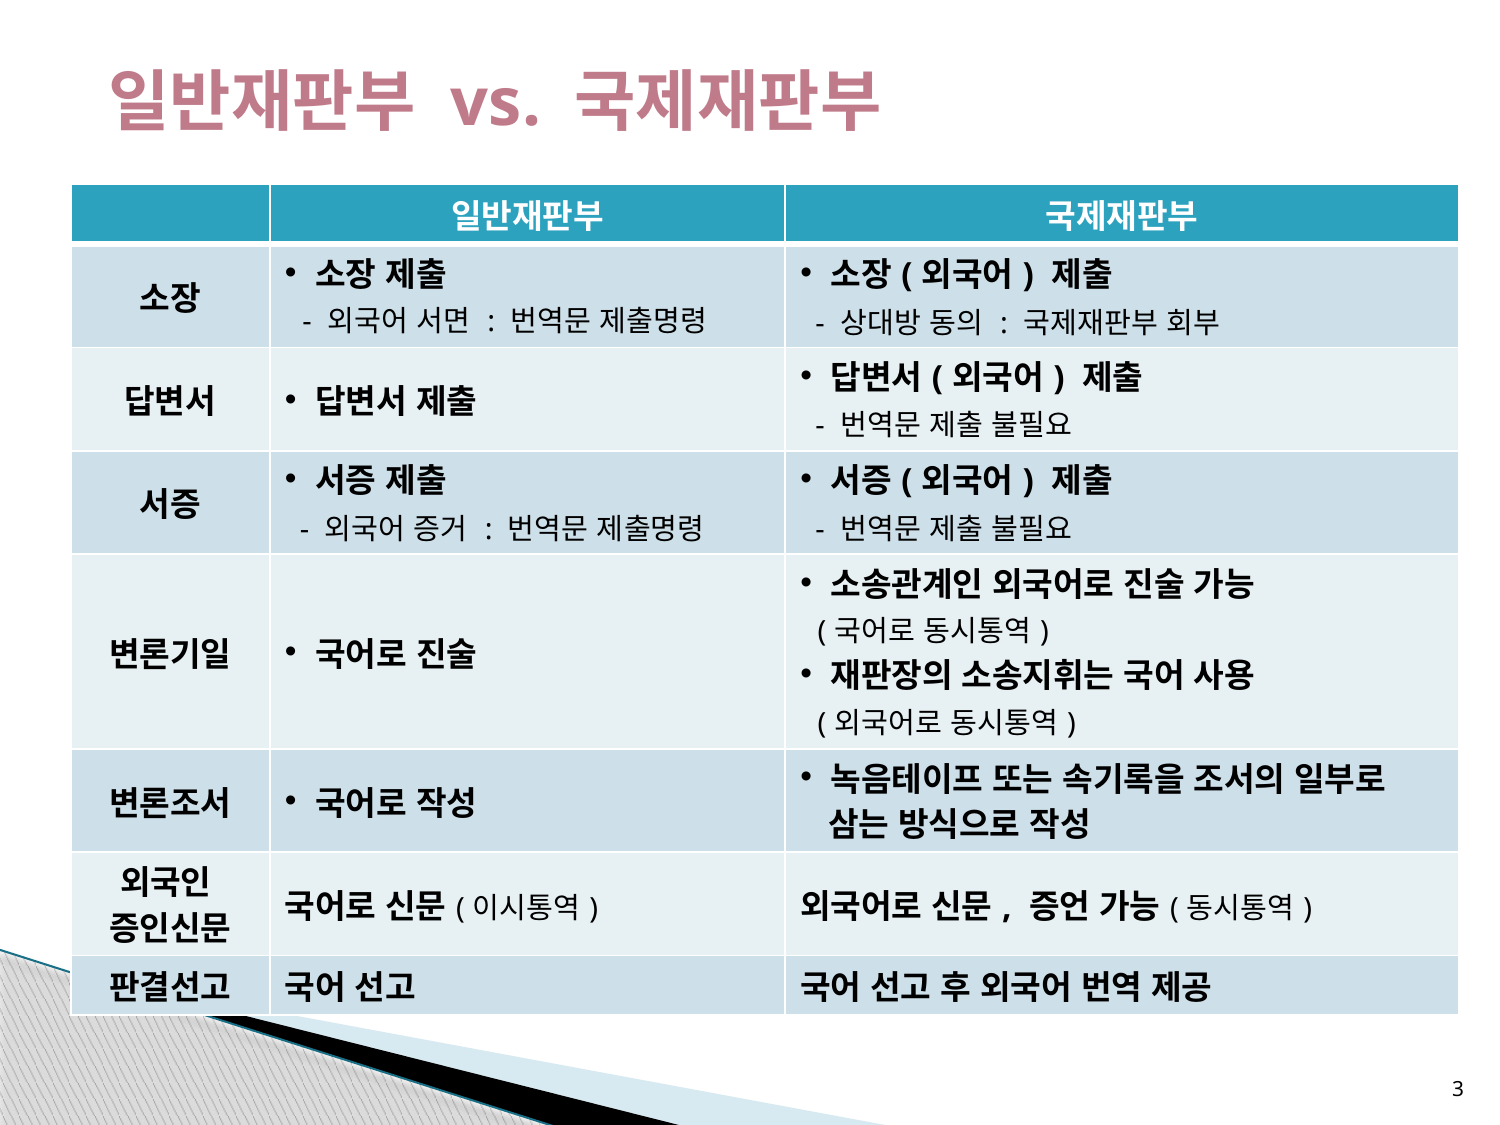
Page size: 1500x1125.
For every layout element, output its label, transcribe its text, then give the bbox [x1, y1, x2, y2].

table_cell 녹음테이프 또는 속기록을 조서의 일부로 삼는 방식으로 작성 [786, 750, 1458, 851]
table_cell 소송관계인 외국어로 진술 가능 (국어로 동시통역) 재판장의 소송지휘는 국어 사용 (외국어로 동시통역) [786, 555, 1458, 748]
slide_number 3 [1418, 1051, 1479, 1112]
table_cell 소장(외국어) 제출 - 상대방 동의 : 국제재판부 회부 [786, 247, 1458, 347]
table_cell 국어로 작성 [271, 750, 784, 851]
table_cell 외국인 증인신문 [72, 853, 269, 955]
table_cell 판결선고 [72, 956, 269, 1014]
table_cell 답변서(외국어) 제출 - 번역문 제출 불필요 [786, 348, 1458, 450]
table_cell 서증(외국어) 제출 - 번역문 제출 불필요 [786, 452, 1458, 553]
table_cell 답변서 제출 [271, 348, 784, 450]
table_cell 답변서 [72, 348, 269, 450]
table_header 국제재판부 [786, 185, 1458, 241]
table_cell 소장 [72, 247, 269, 347]
table_cell 변론조서 [72, 750, 269, 851]
table_cell 국어로 진술 [271, 555, 784, 748]
table_cell 서증 제출 - 외국어 증거 : 번역문 제출명령 [271, 452, 784, 553]
table_header [72, 185, 269, 241]
table_cell 서증 [72, 452, 269, 553]
table_cell 국어 선고 후 외국어 번역 제공 [786, 956, 1458, 1014]
table_cell 변론기일 [72, 555, 269, 748]
table_header 일반재판부 [271, 185, 784, 241]
table_cell 외국어로 신문, 증언 가능(동시통역) [786, 853, 1458, 955]
table_cell 국어로 신문(이시통역) [271, 853, 784, 955]
table_cell 소장 제출 - 외국어 서면 : 번역문 제출명령 [271, 247, 784, 347]
table_cell 국어 선고 [271, 956, 784, 1014]
title 일반재판부 vs. 국제재판부 [93, 45, 1425, 153]
